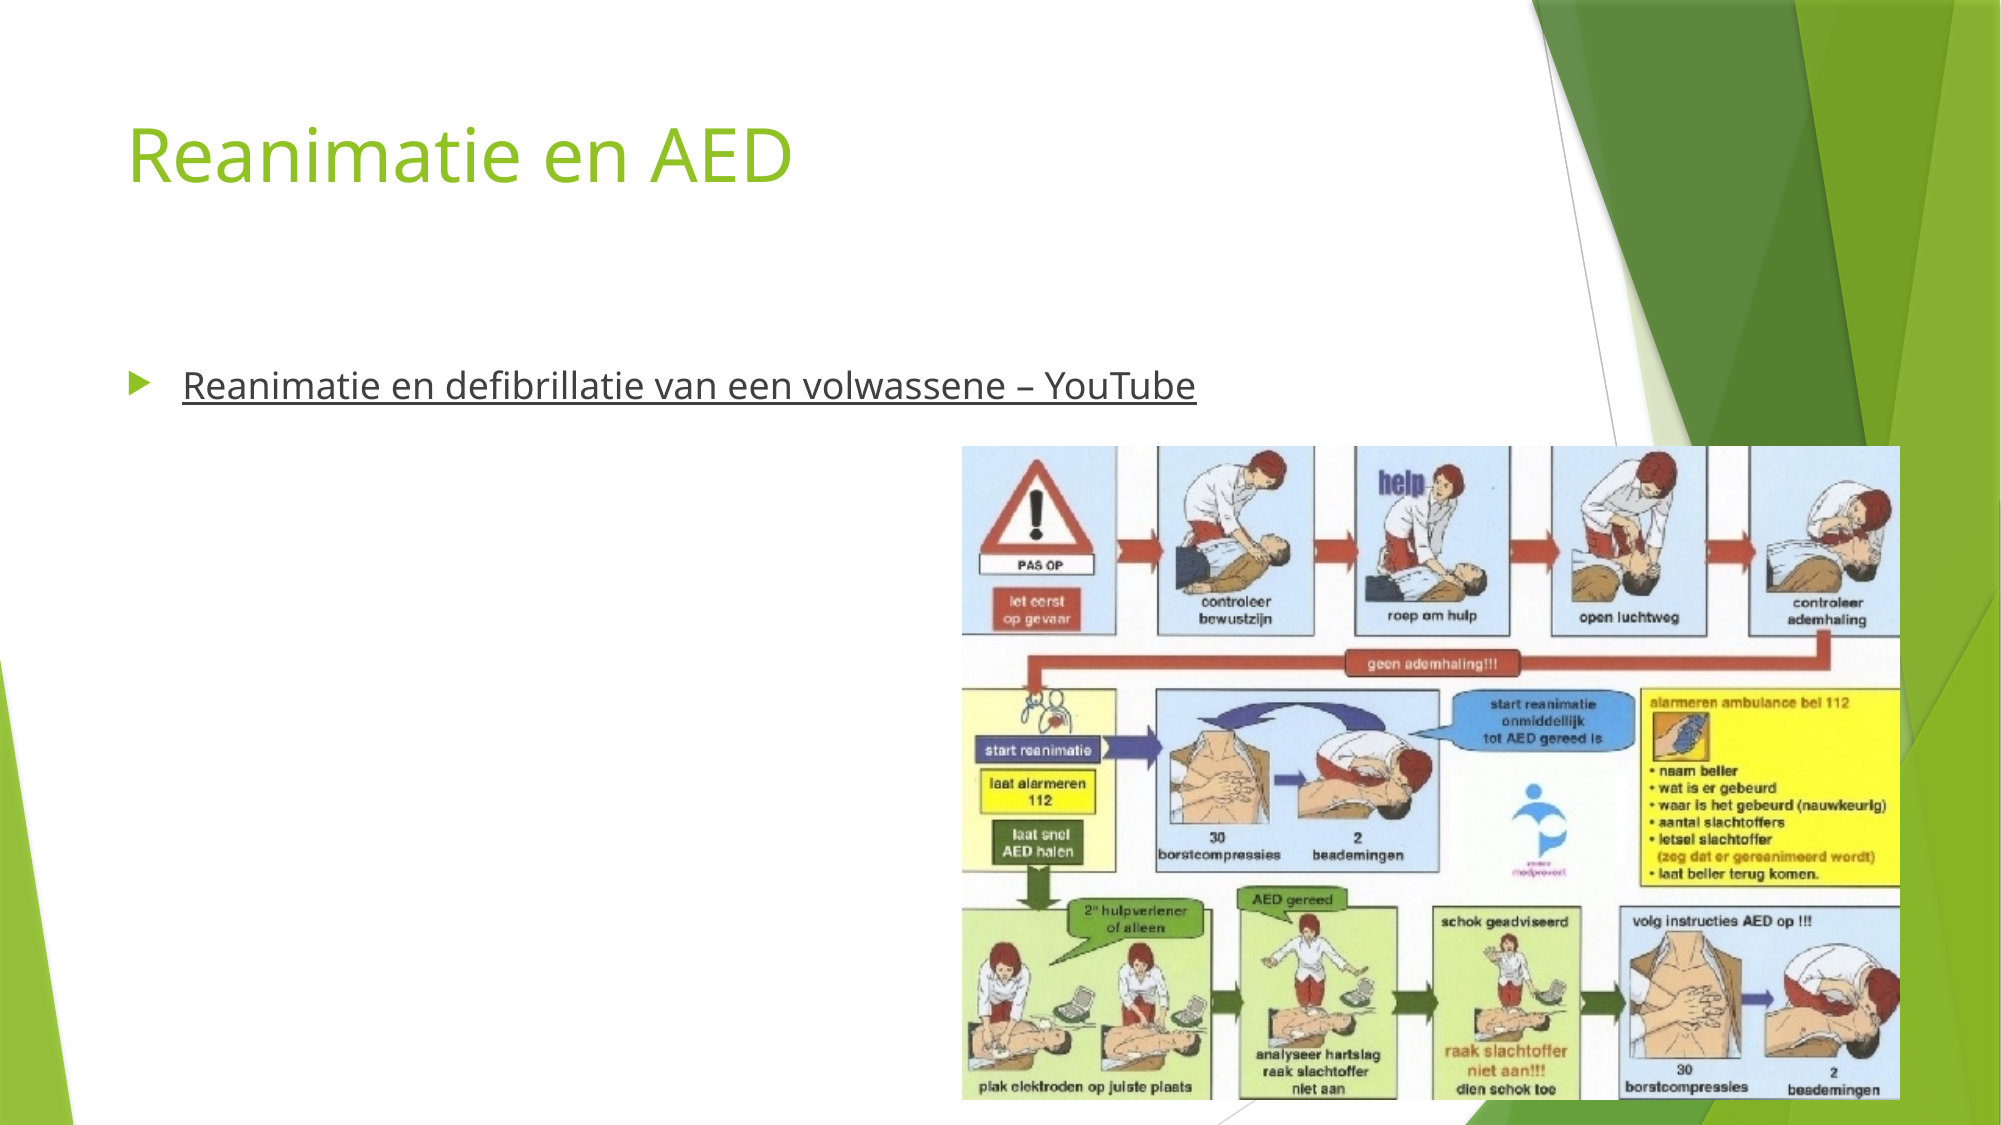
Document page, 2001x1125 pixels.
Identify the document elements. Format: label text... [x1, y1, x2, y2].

list Reanimatie en defibrillatie van een volwassene – YouTube [111, 354, 1522, 992]
title Reanimatie en AED [111, 99, 1522, 317]
picture [961, 446, 1901, 1101]
